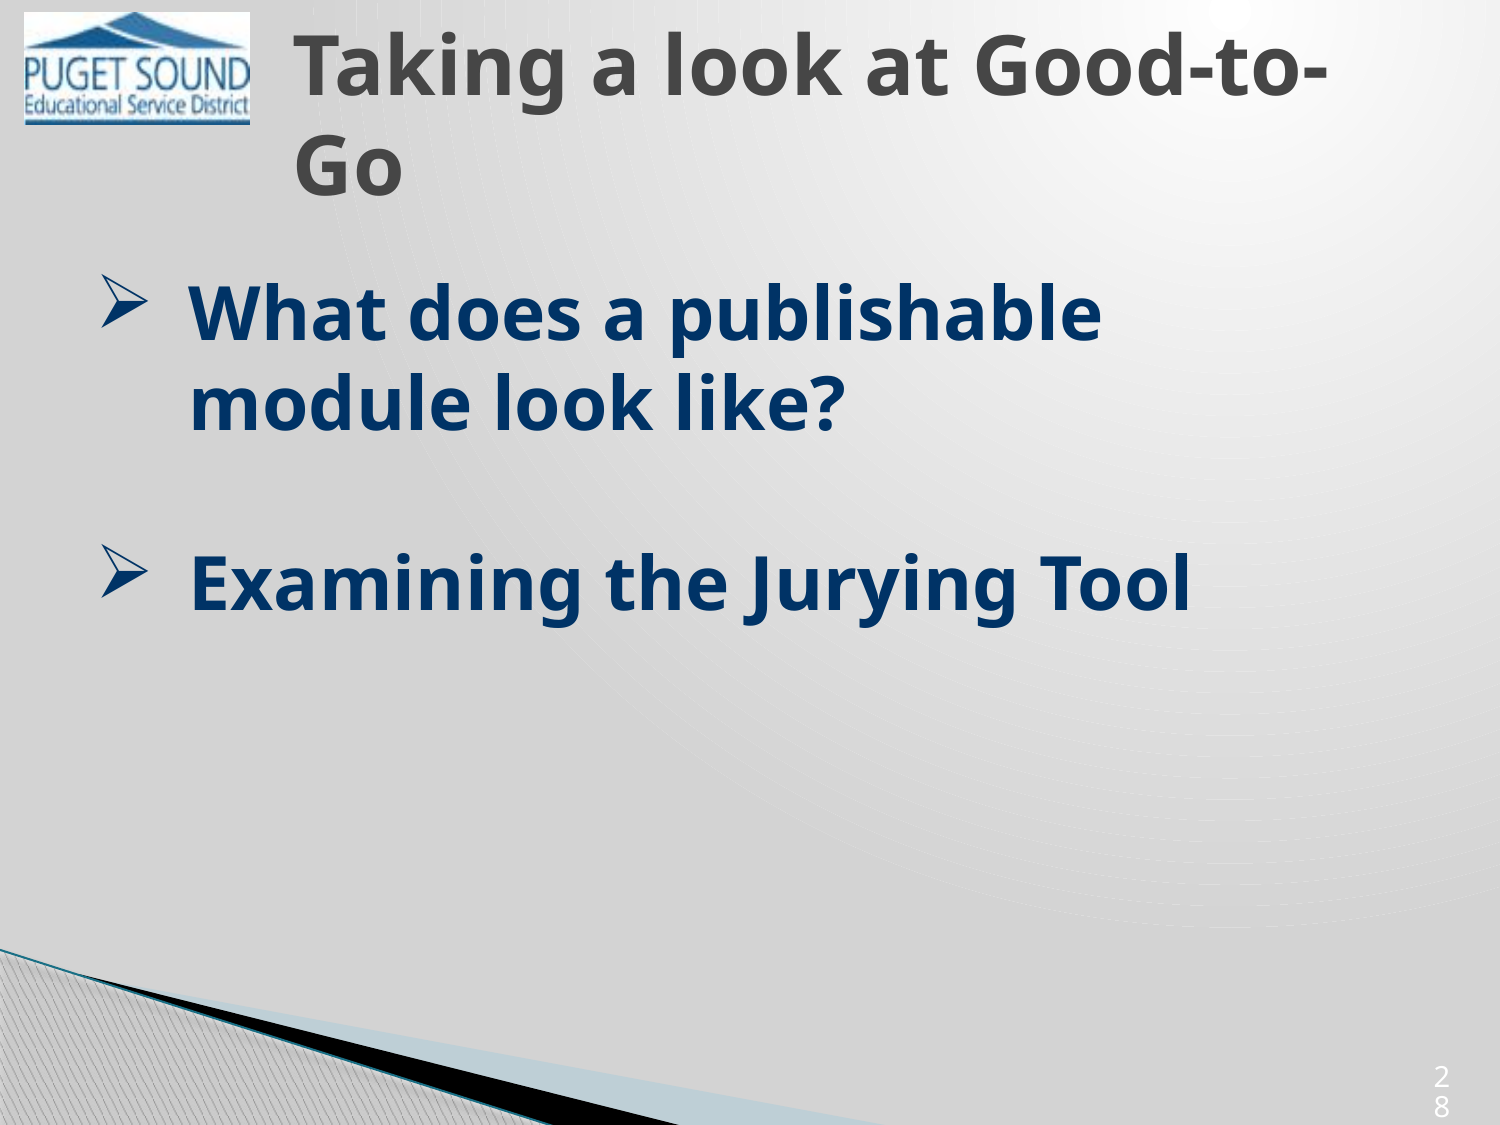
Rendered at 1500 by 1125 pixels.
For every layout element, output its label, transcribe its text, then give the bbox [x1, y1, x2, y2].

slide_number 28 [1418, 1051, 1479, 1112]
picture [24, 12, 250, 125]
title Taking a look at Good-to-Go [278, 37, 1425, 188]
text_box What does a publishable module look like? Examining the Jurying Tool [80, 258, 1353, 633]
